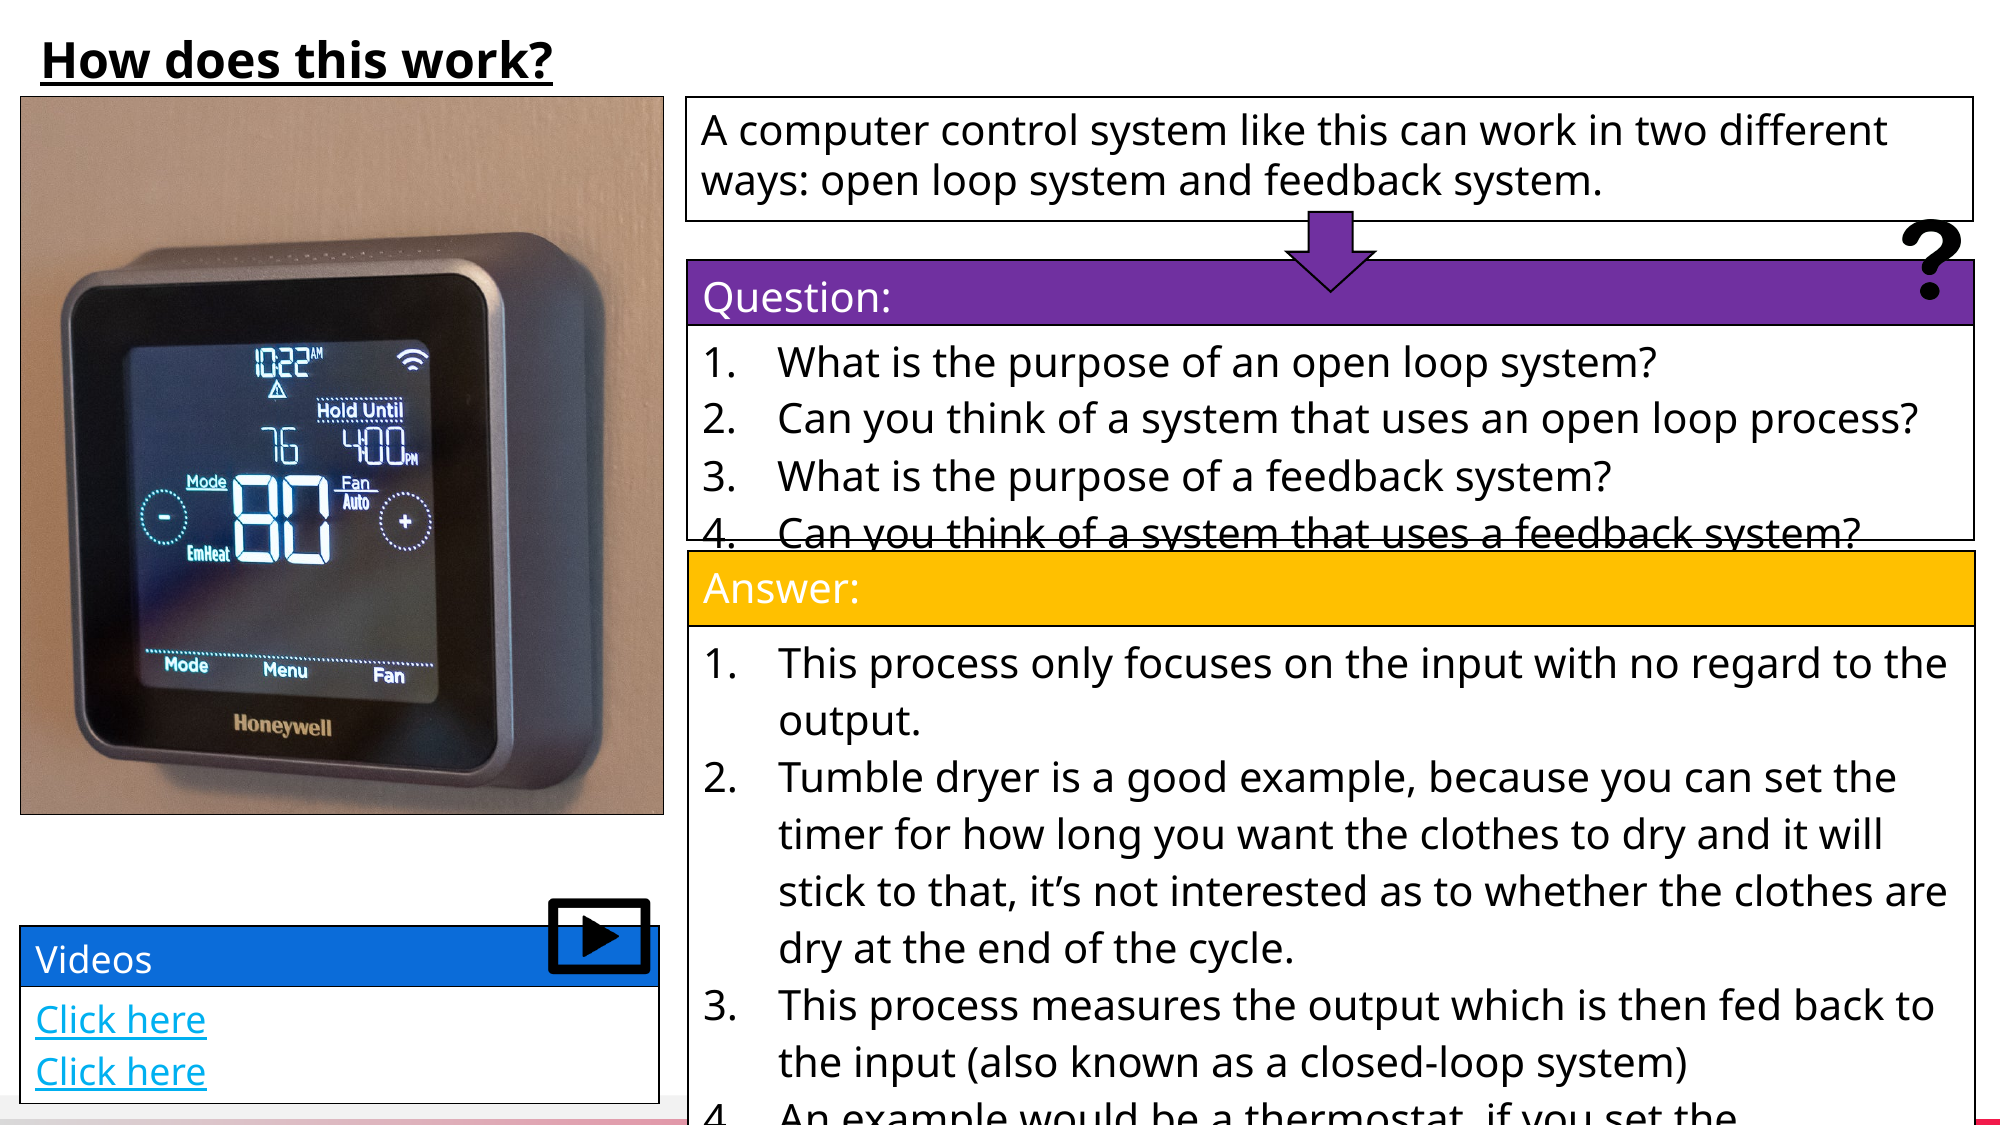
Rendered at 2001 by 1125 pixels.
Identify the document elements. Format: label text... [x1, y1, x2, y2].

table_header Videos [21, 927, 538, 986]
picture [20, 96, 664, 815]
text_box How does this work? [25, 21, 1095, 96]
text_box A computer control system like this can work in two different ways: open loop system and feedback system. [685, 96, 1974, 222]
table_header Question: [688, 261, 1973, 324]
text_box [1283, 210, 1378, 294]
picture [1887, 219, 1976, 300]
table_cell What is the purpose of an open loop system? Can you think of a system that uses an open loop process? What is the purpose of a feedback system? Can you think of a system that uses a feedback system? [688, 326, 1973, 539]
table_header Answer: [689, 552, 1974, 625]
table_cell This process only focuses on the input with no regard to the output. Tumble dryer is a good example, because you can set the timer for how long you want the clothes to dry and it will stick to that, it’s not interested as to whether the clothes are dry at the end of the cycle. This process measures the output which is then fed back to the input (also known as a closed-loop system) An example would be a thermostat, if you set the thermostat to come on at a certain temperature then the output (current temperature) is being fed back to the input until it reaches the set temperature. [689, 627, 1974, 1125]
picture [538, 875, 660, 997]
table_cell Click here Click here [21, 987, 658, 1103]
